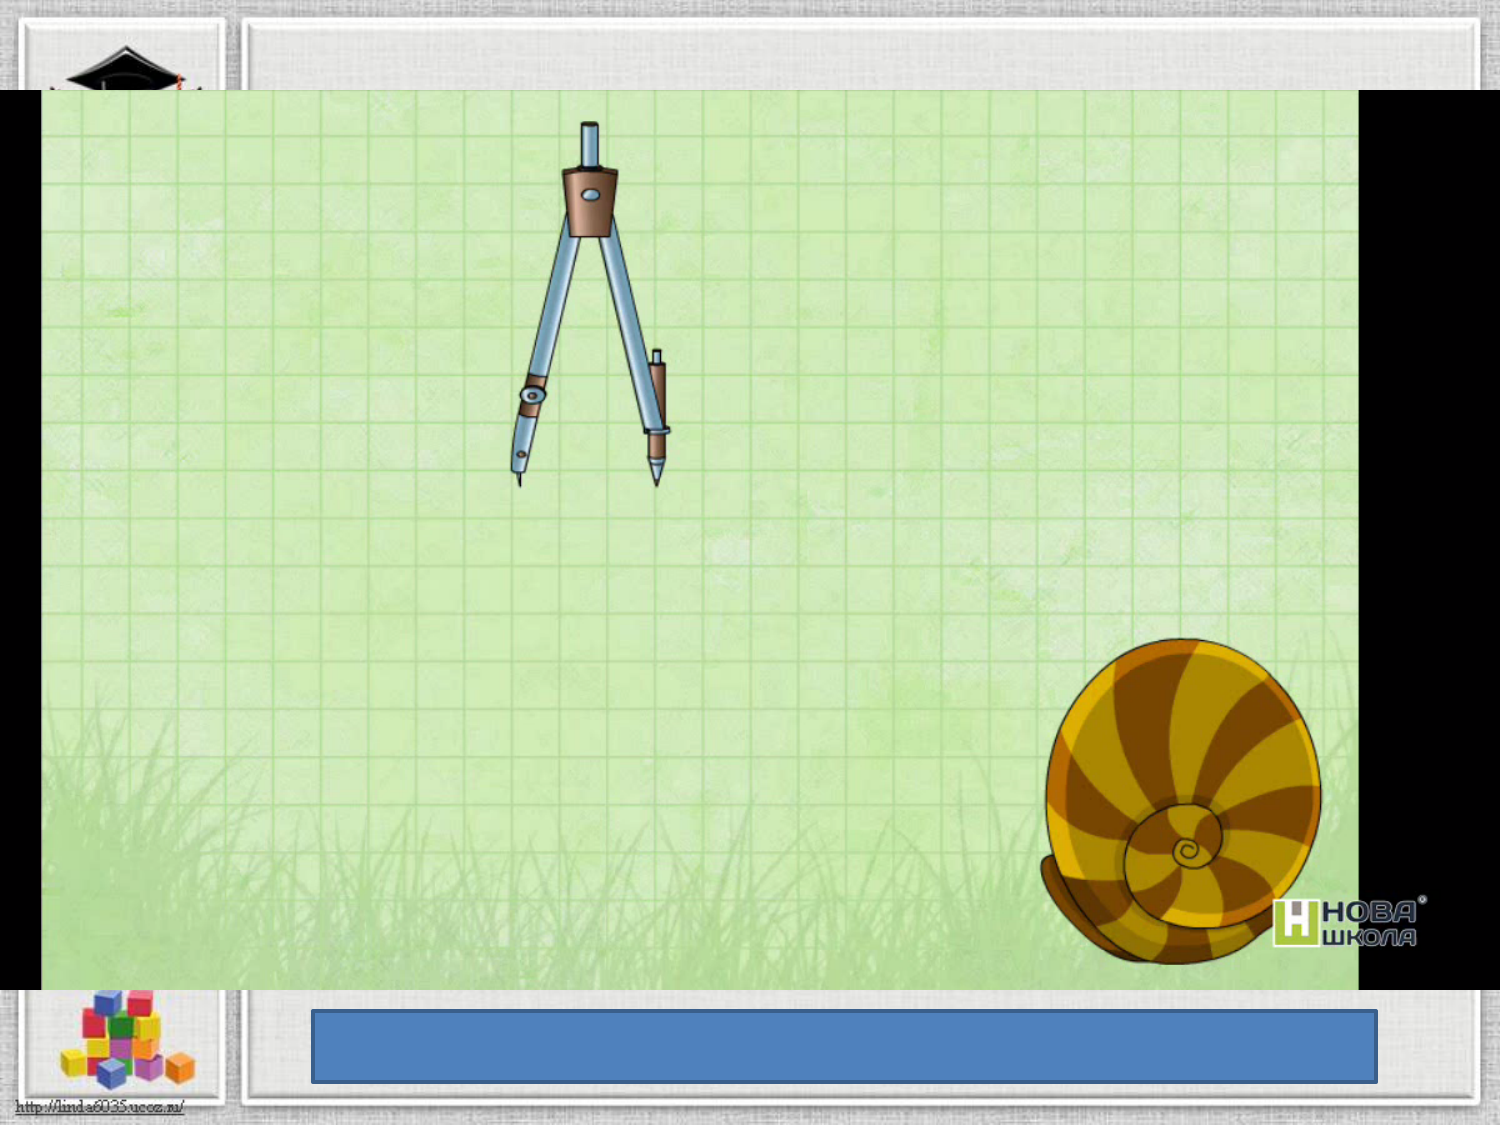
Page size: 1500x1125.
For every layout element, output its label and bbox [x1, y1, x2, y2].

picture [0, 0, 1500, 89]
list [0, 89, 1500, 991]
picture [0, 991, 1500, 1125]
text_box [311, 1009, 1378, 1084]
